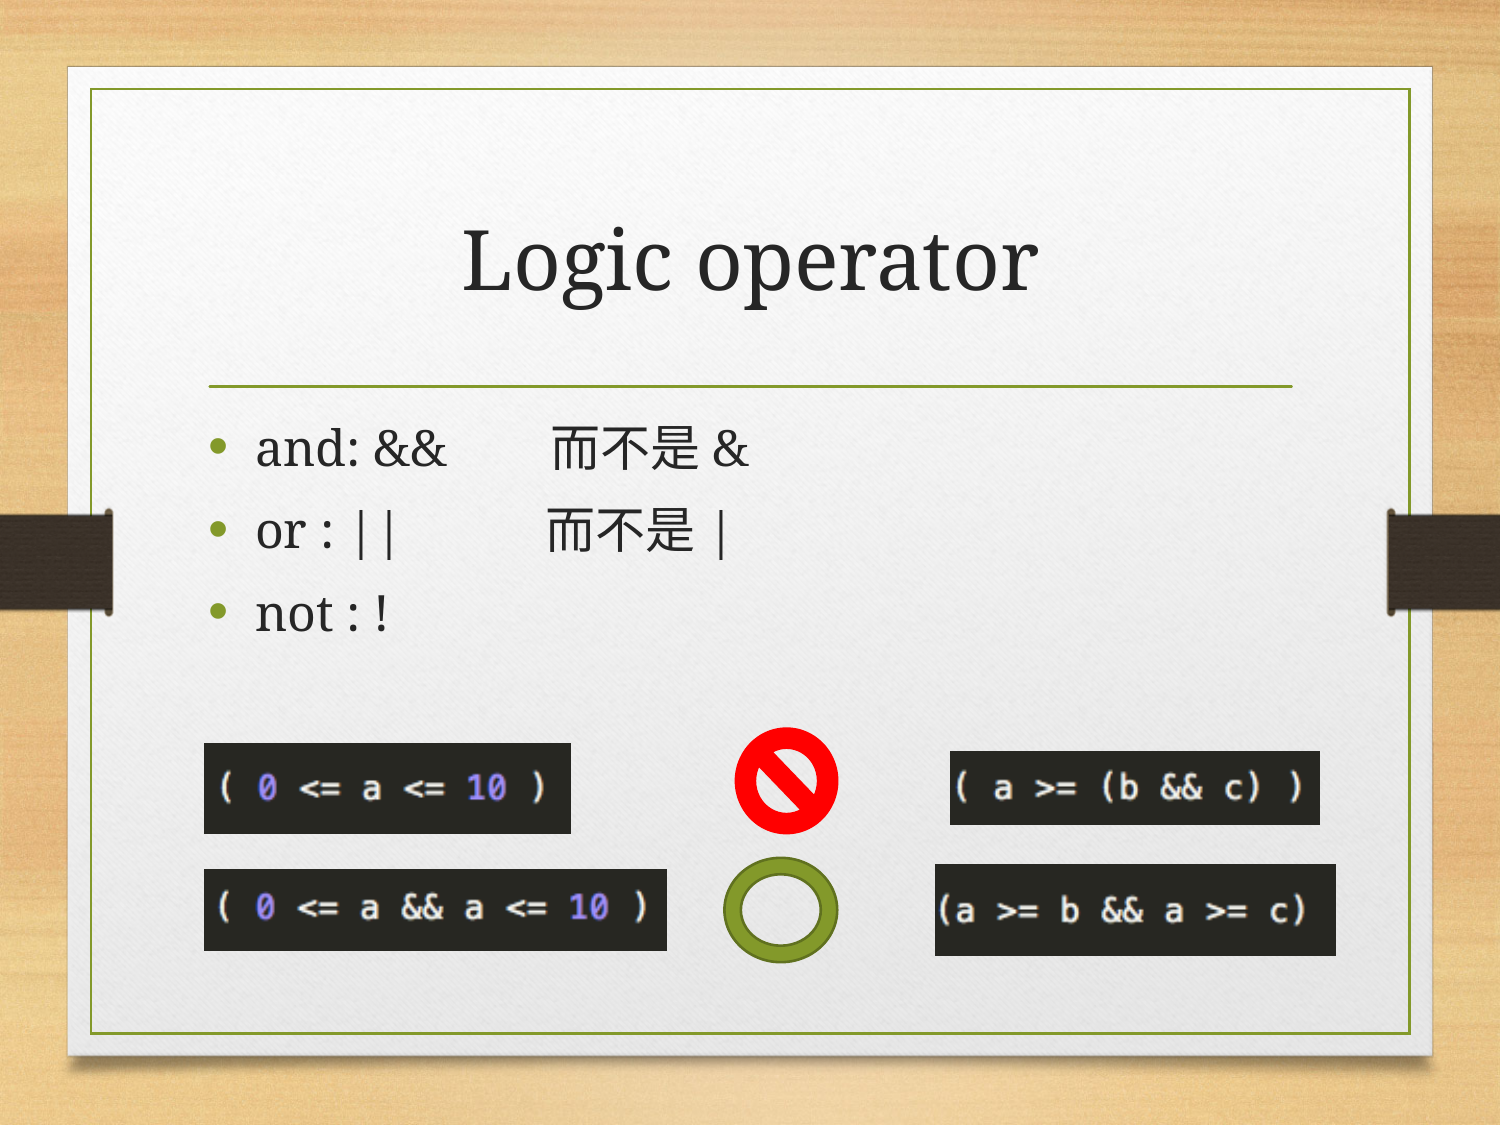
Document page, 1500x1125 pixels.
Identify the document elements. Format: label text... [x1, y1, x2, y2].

list and: && 而不是& or : || 而不是| not : ! [193, 408, 1309, 974]
title Logic operator [193, 150, 1309, 365]
picture [0, 0, 1500, 1125]
text_box [734, 727, 839, 835]
text_box [723, 856, 839, 964]
